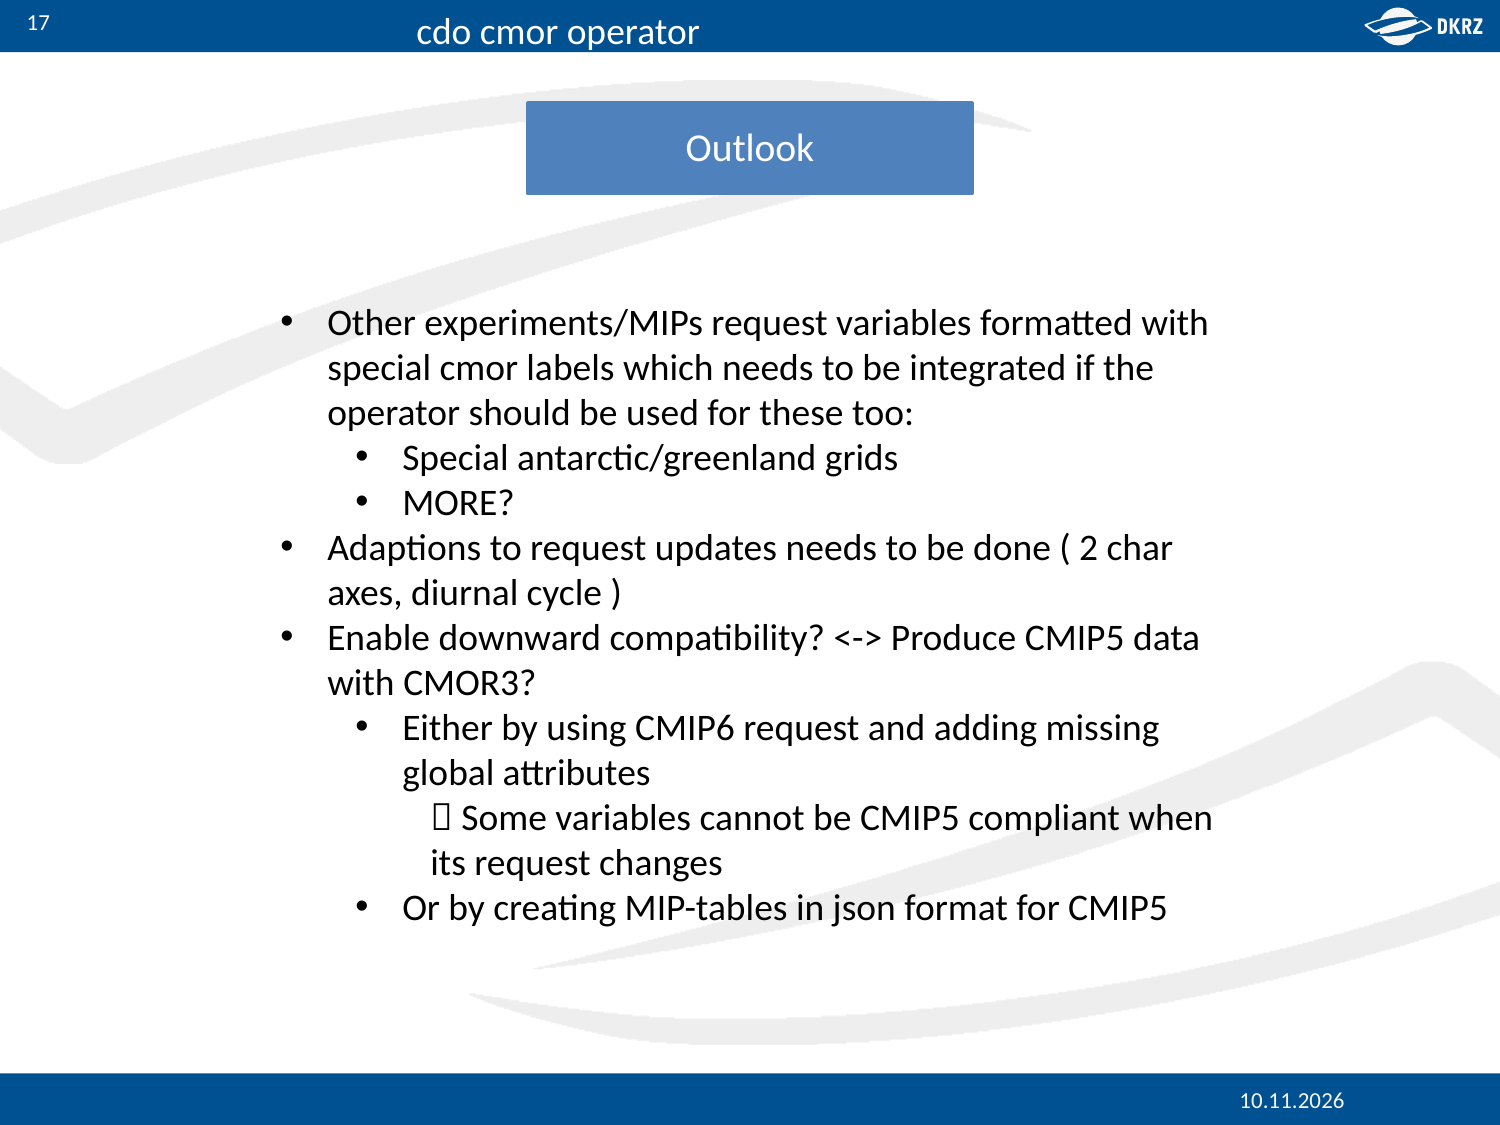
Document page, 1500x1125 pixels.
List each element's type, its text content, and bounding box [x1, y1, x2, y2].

picture [0, 80, 1032, 464]
slide_number 17 [1, 0, 65, 53]
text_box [527, 103, 973, 194]
text_box Other experiments/MIPs request variables formatted with special cmor labels which needs to be integrated if the operator should be used for these too: Special antarctic/greenland grids MORE? Adaptions to request updates needs to be done ( 2 char axes, diurnal cycle ) Enable downward compatibility? <-> Produce CMIP5 data with CMOR3? Either by using CMIP6 request and adding missing global attributes  Some variables cannot be CMIP5 compliant when its request changes Or by creating MIP-tables in json format for CMIP5 [265, 290, 1258, 936]
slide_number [1187, 1072, 1360, 1125]
picture [470, 662, 1500, 1044]
